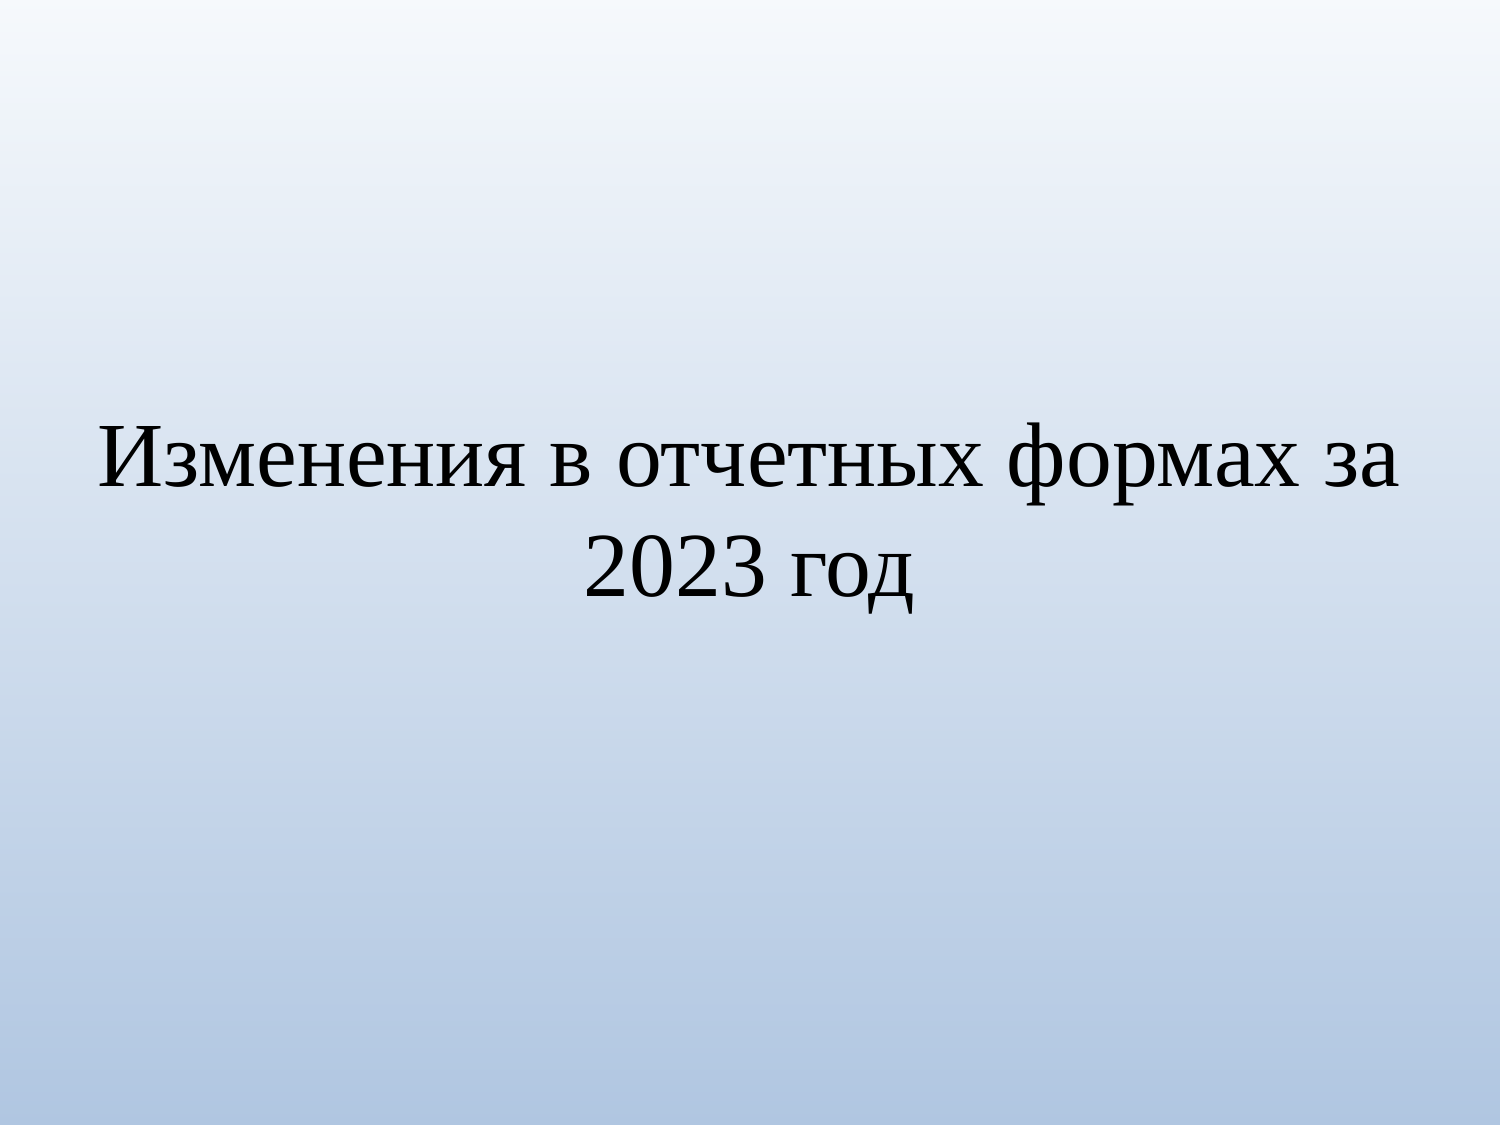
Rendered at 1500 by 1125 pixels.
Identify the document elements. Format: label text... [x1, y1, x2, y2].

title Изменения в отчетных формах за 2023 год [74, 44, 1426, 965]
